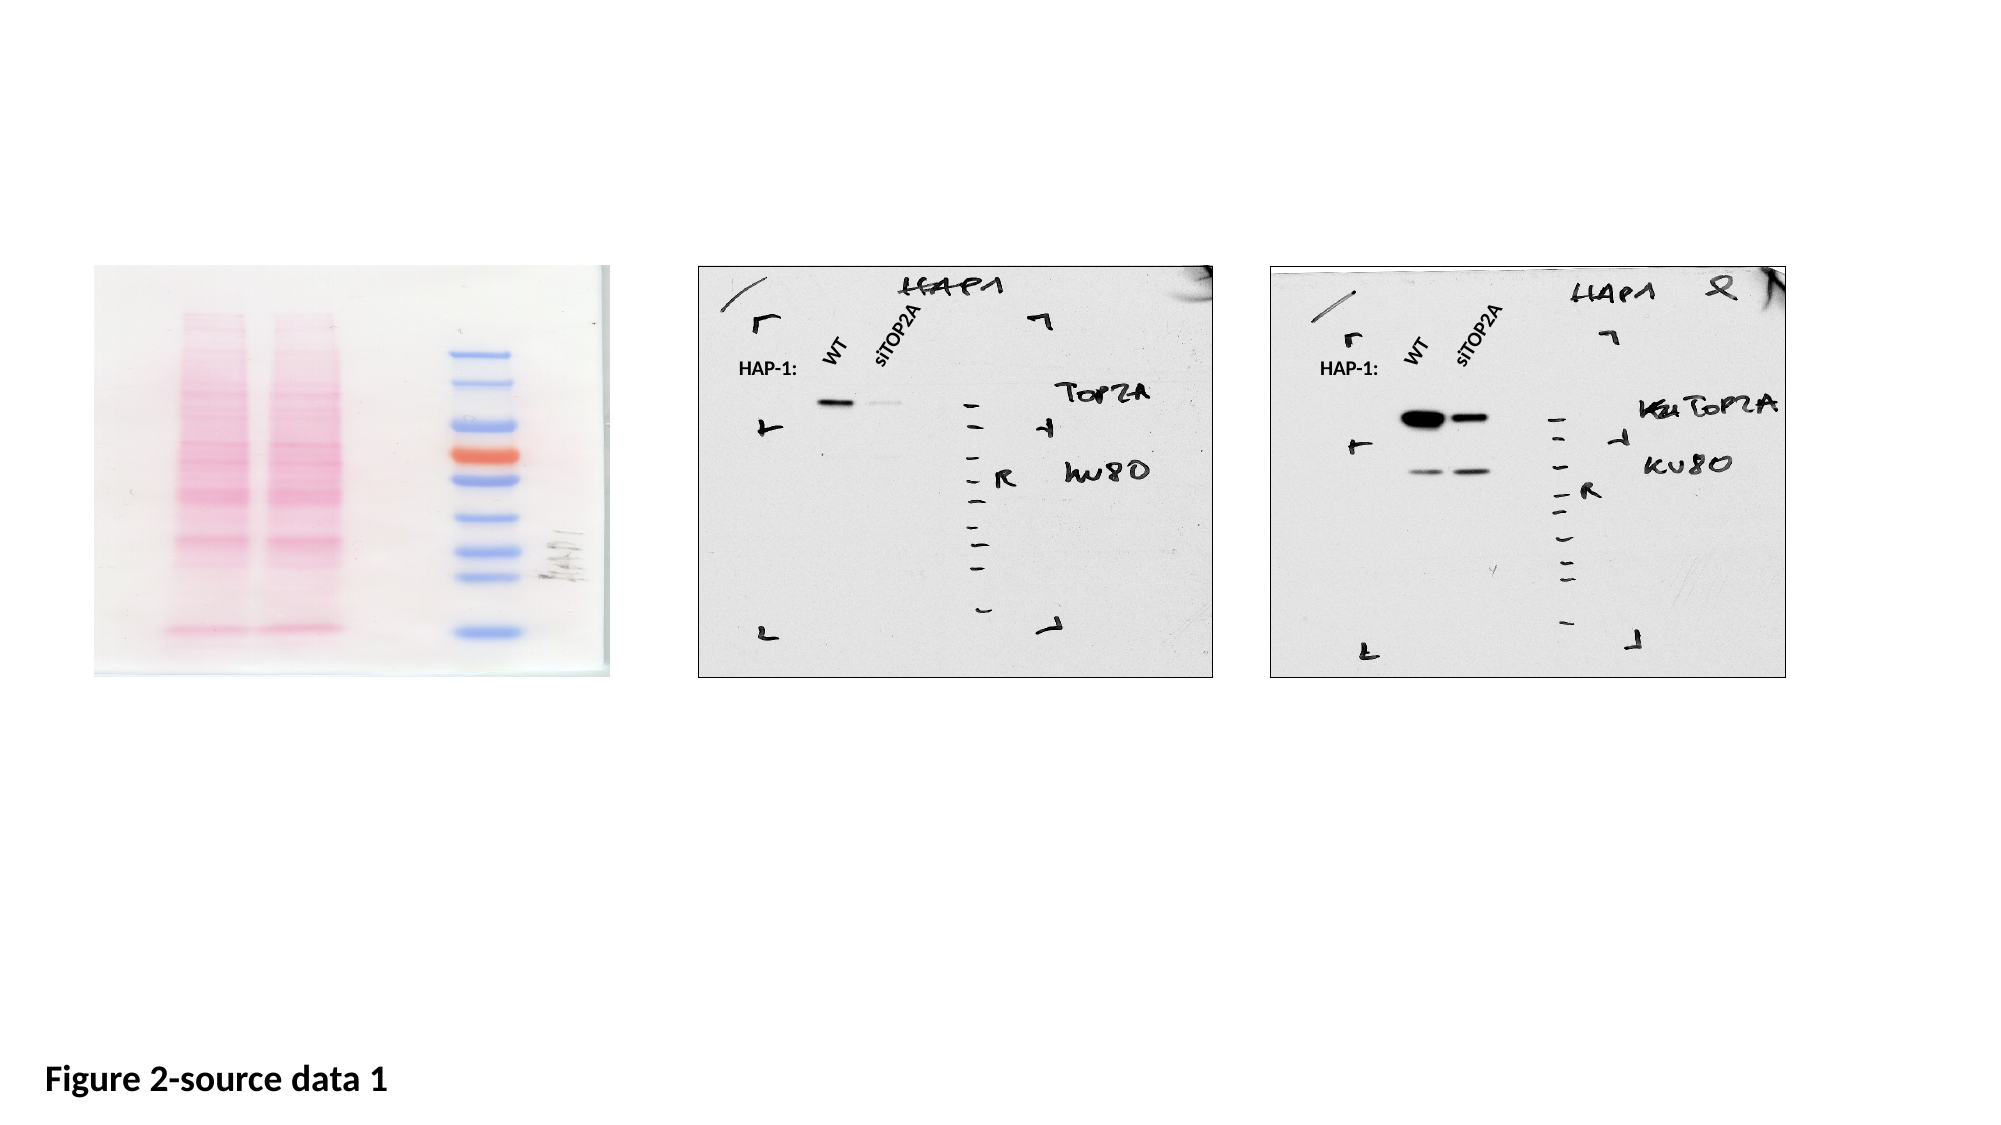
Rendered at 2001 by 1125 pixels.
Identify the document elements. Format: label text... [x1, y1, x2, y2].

picture [1270, 265, 1786, 677]
picture [698, 265, 1213, 677]
text_box Figure 2-source data 1 [30, 1046, 404, 1107]
picture [94, 265, 610, 677]
